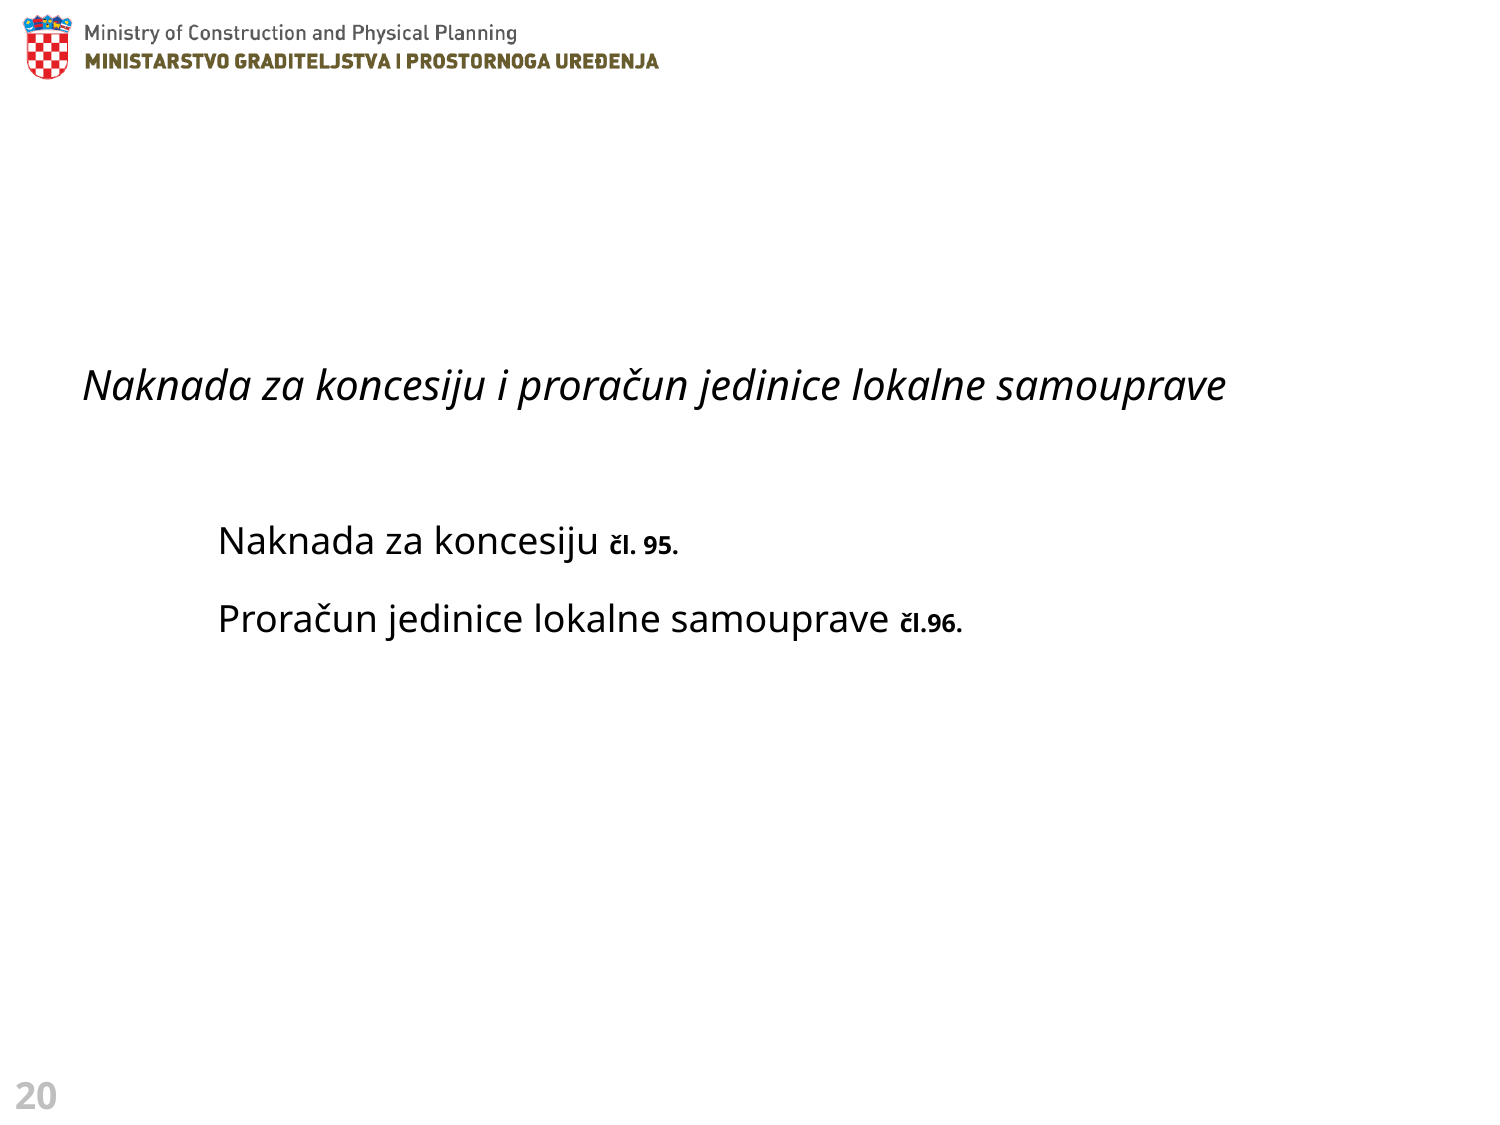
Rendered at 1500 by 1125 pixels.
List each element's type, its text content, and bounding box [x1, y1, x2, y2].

text_box Naknada za koncesiju i proračun jedinice lokalne samouprave Naknada za koncesiju čl. 95. Proračun jedinice lokalne samouprave čl.96. [52, 296, 1444, 763]
picture [0, 0, 689, 100]
text_box 20 [0, 1064, 184, 1125]
